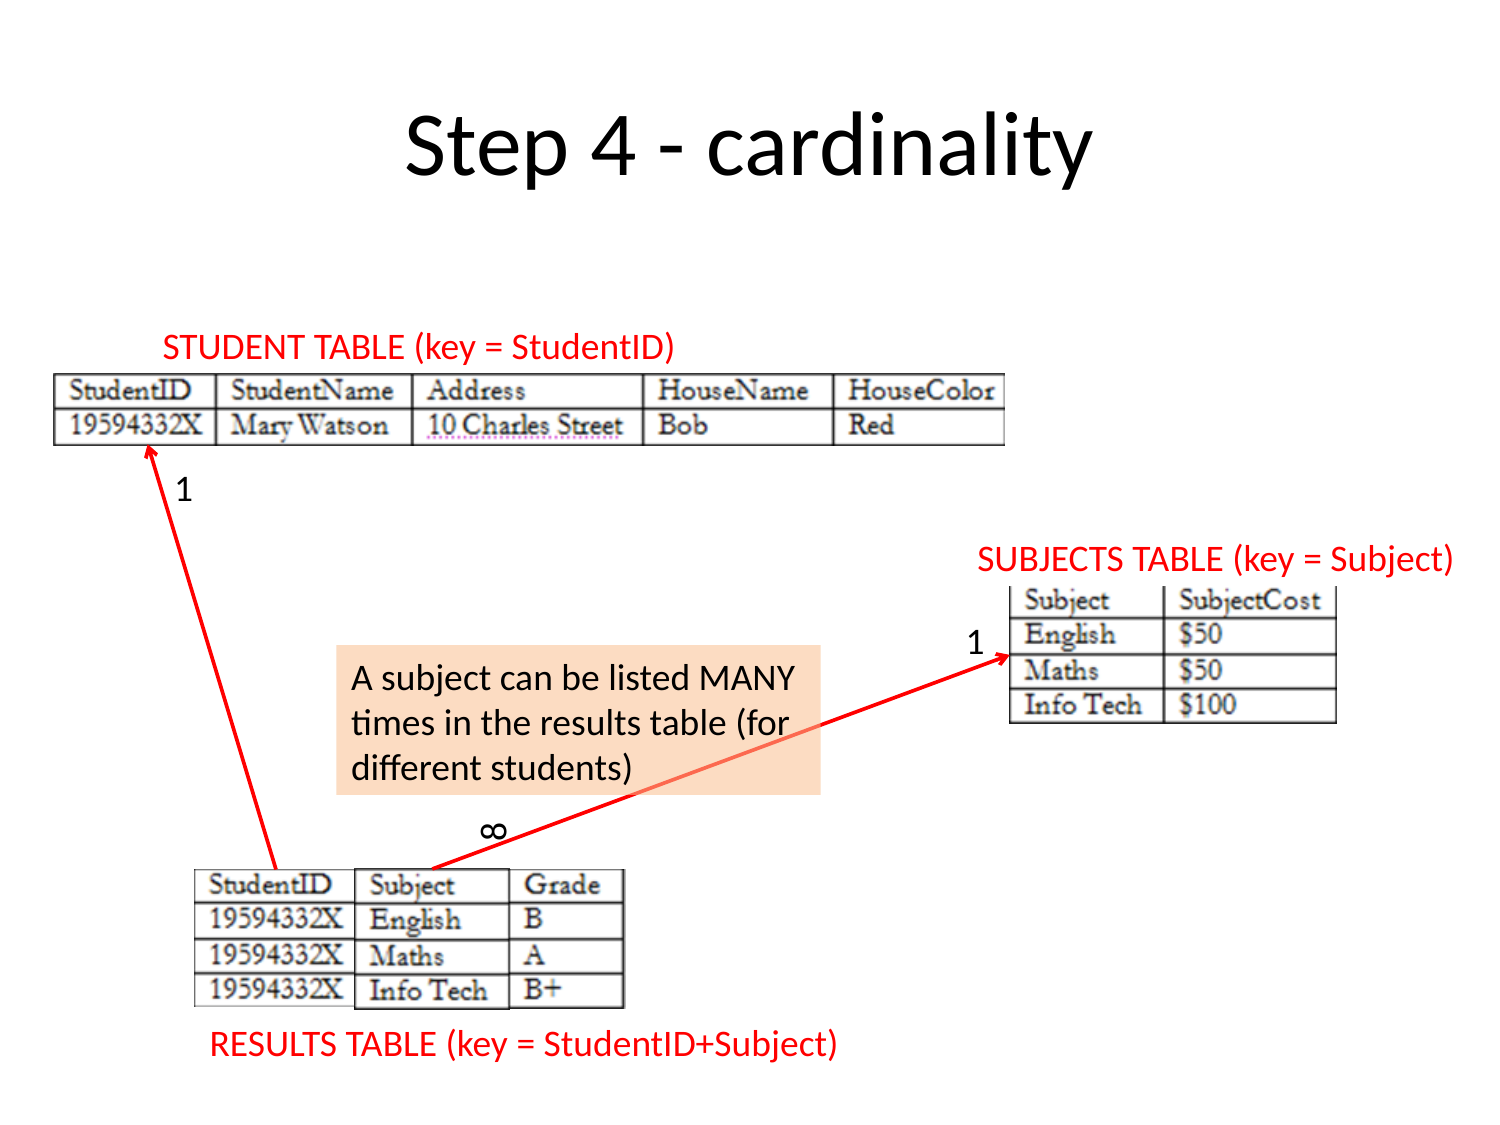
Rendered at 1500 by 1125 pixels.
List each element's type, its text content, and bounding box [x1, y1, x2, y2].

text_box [0, 592, 425, 722]
text_box 1 [159, 456, 219, 516]
title Step 4 - cardinality [75, 45, 1425, 233]
picture [1009, 585, 1337, 724]
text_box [613, 472, 829, 1051]
text_box A subject can be listed MANY times in the results table (for different students) [336, 645, 608, 795]
picture [52, 373, 1005, 446]
text_box 1 [950, 609, 1004, 670]
picture [194, 868, 613, 1010]
text_box 8 [461, 797, 522, 857]
text_box RESULTS TABLE (key = StudentID+Subject) [194, 1011, 951, 1072]
text_box SUBJECTS TABLE (key = Subject) [962, 527, 1500, 587]
text_box STUDENT TABLE (key = StudentID) [147, 314, 904, 371]
